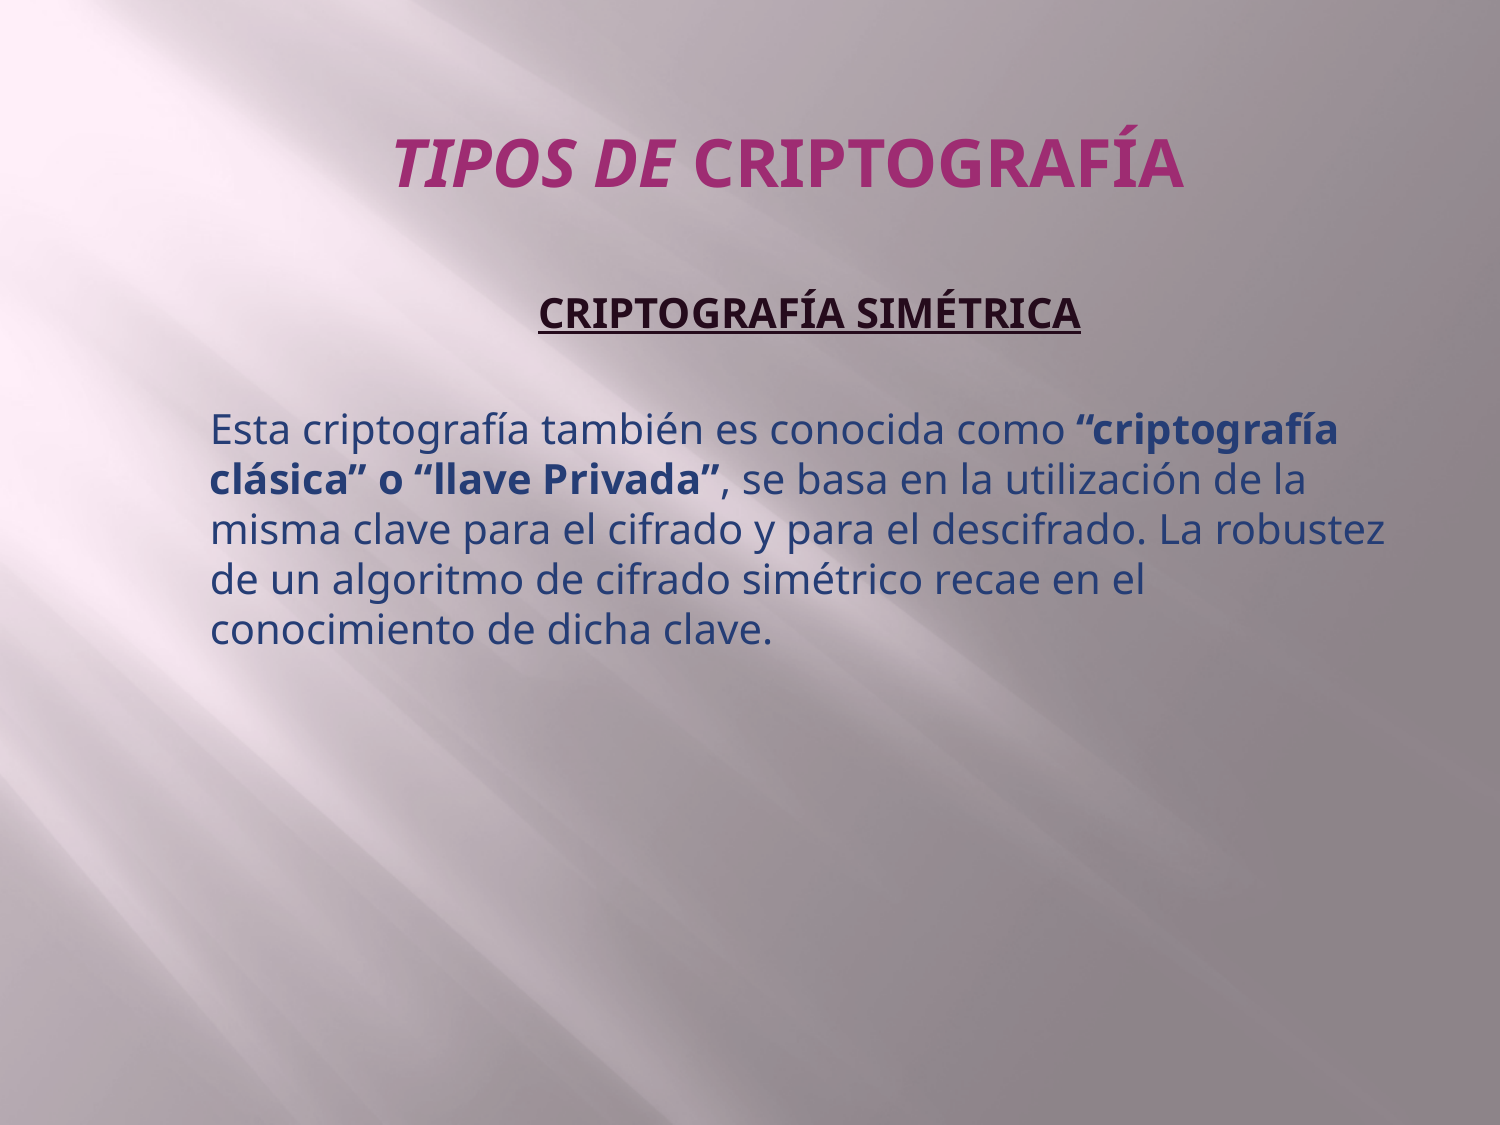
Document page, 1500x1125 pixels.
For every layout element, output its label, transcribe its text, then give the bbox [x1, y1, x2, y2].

title Tipos de Criptografía [206, 54, 1370, 201]
list Criptografía simétrica Esta criptografía también es conocida como “criptografía clásica” o “llave Privada”, se basa en la utilización de la misma clave para el cifrado y para el descifrado. La robustez de un algoritmo de cifrado simétrico recae en el conocimiento de dicha clave. [183, 278, 1425, 941]
